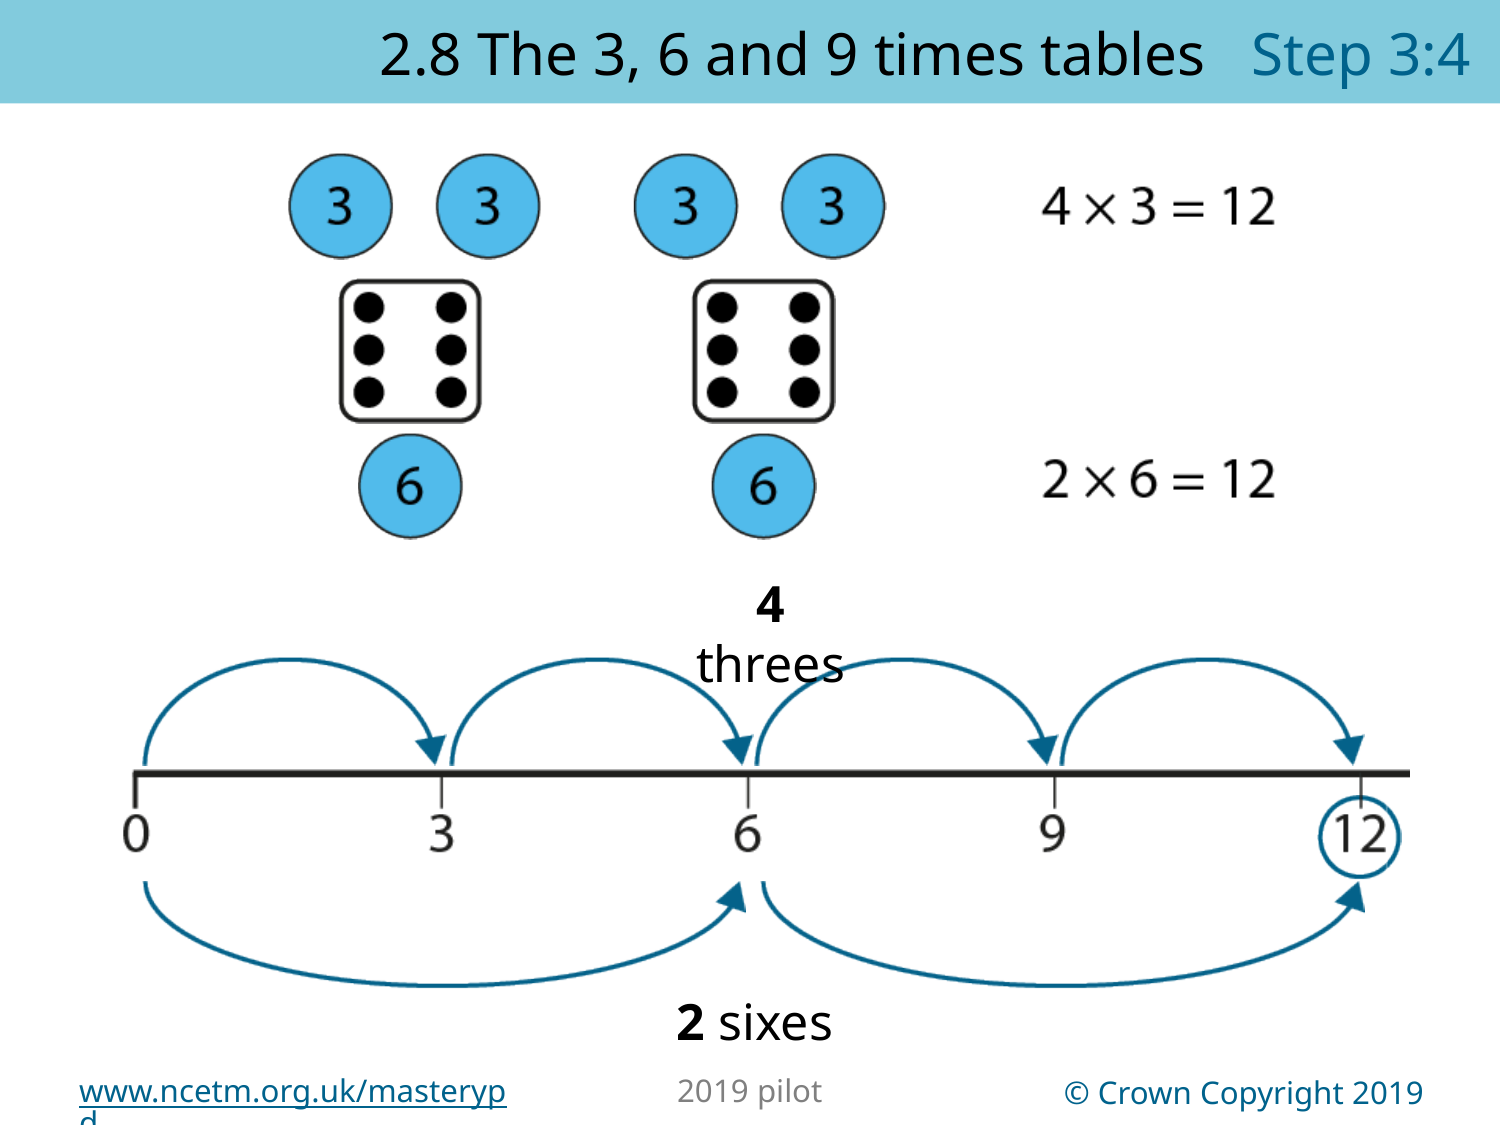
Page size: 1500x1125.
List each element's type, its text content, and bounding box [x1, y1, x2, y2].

picture [1021, 434, 1318, 533]
list 2.8 The 3, 6 and 9 times tables Step 3:4 [0, 0, 1500, 104]
picture [338, 278, 837, 424]
text_box 2 sixes [656, 982, 853, 1058]
text_box 4 threes [666, 565, 875, 655]
picture [142, 656, 1365, 766]
picture [1021, 154, 1318, 270]
picture [141, 881, 747, 990]
picture [358, 432, 817, 540]
picture [288, 152, 887, 260]
picture [121, 767, 1411, 990]
